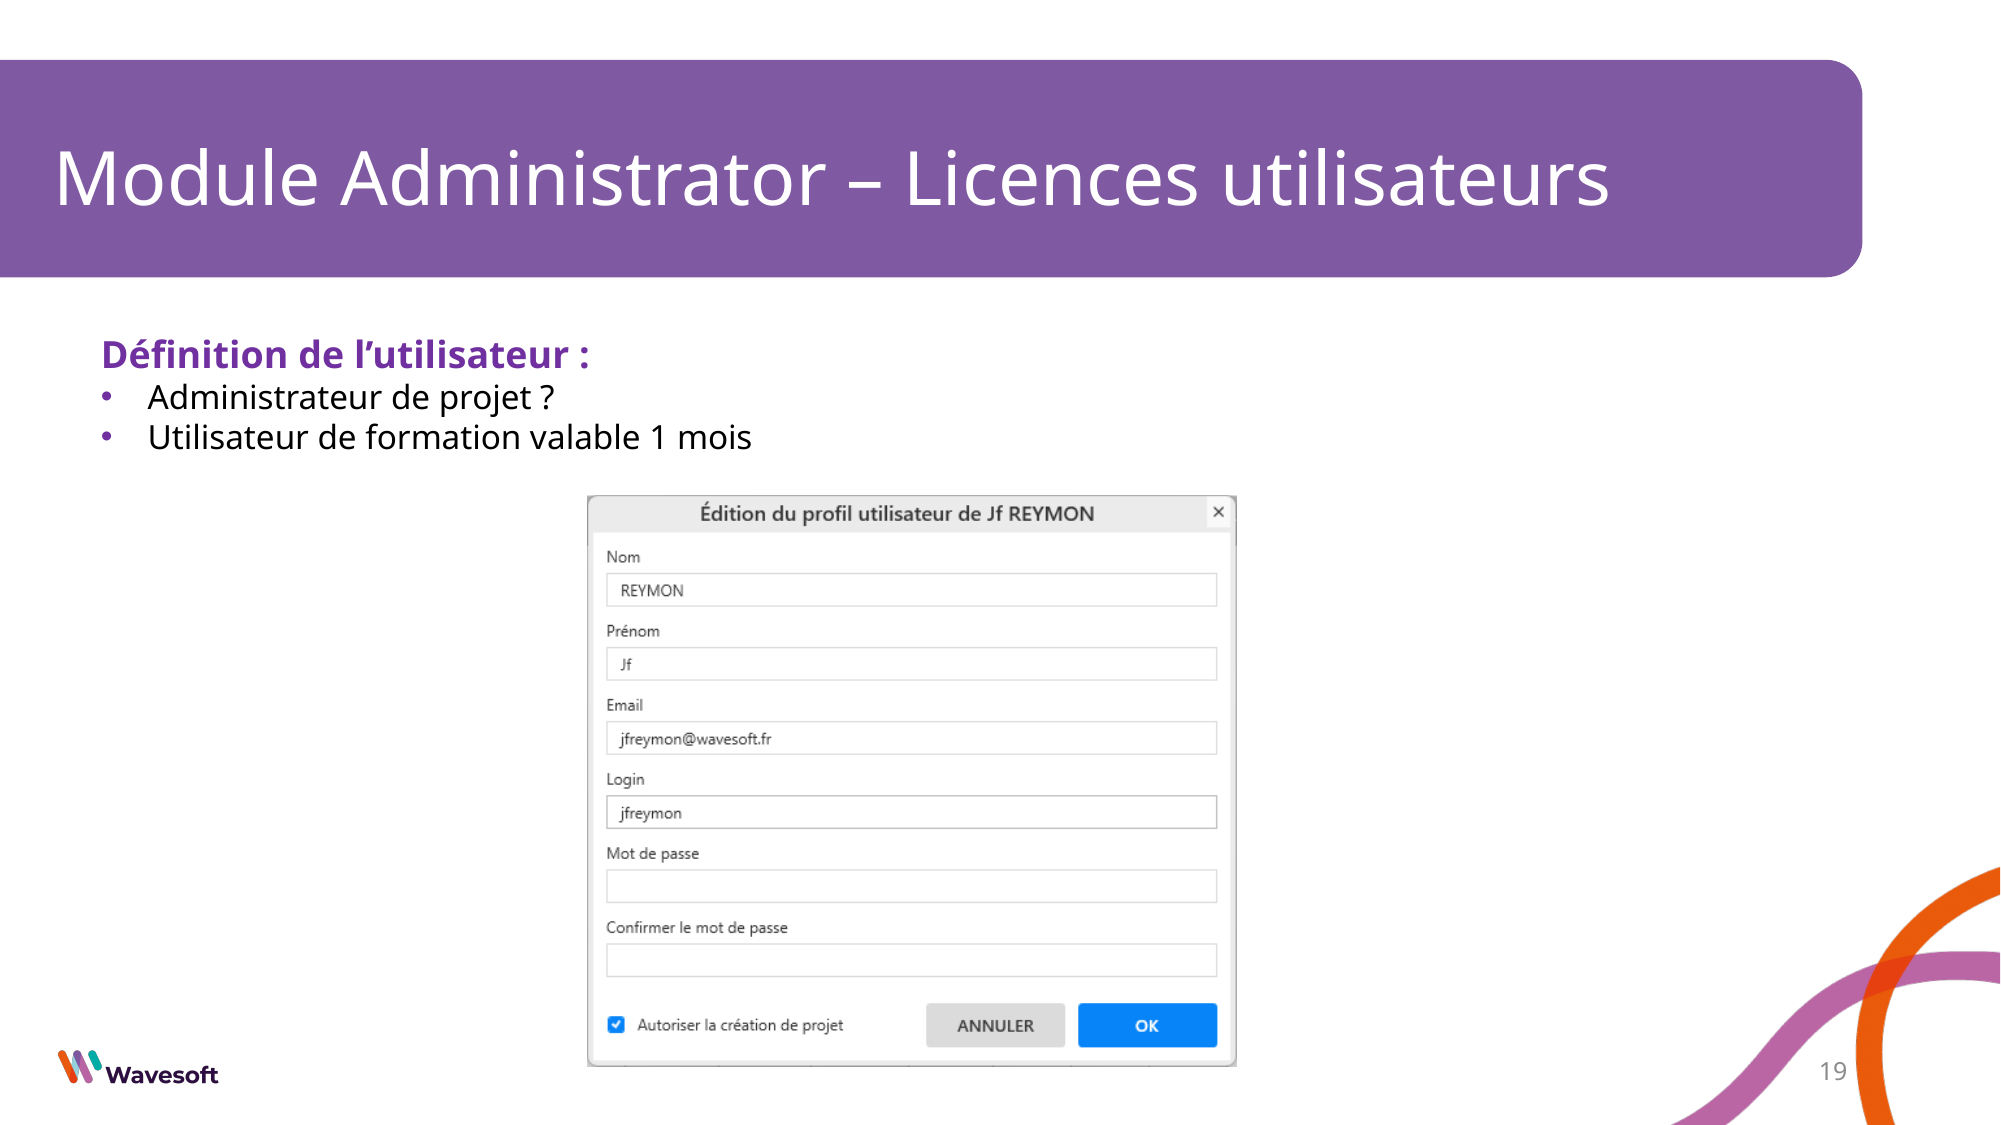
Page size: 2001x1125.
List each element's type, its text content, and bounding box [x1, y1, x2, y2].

text_box Définition de l’utilisateur : Administrateur de projet ? Utilisateur de formation valable 1 mois [86, 323, 1764, 464]
title Module Administrator – Licences utilisateurs [38, 108, 1764, 230]
slide_number 19 [1412, 1042, 1863, 1103]
picture [1660, 859, 2001, 1125]
picture [38, 1031, 237, 1103]
picture [587, 495, 1237, 1067]
